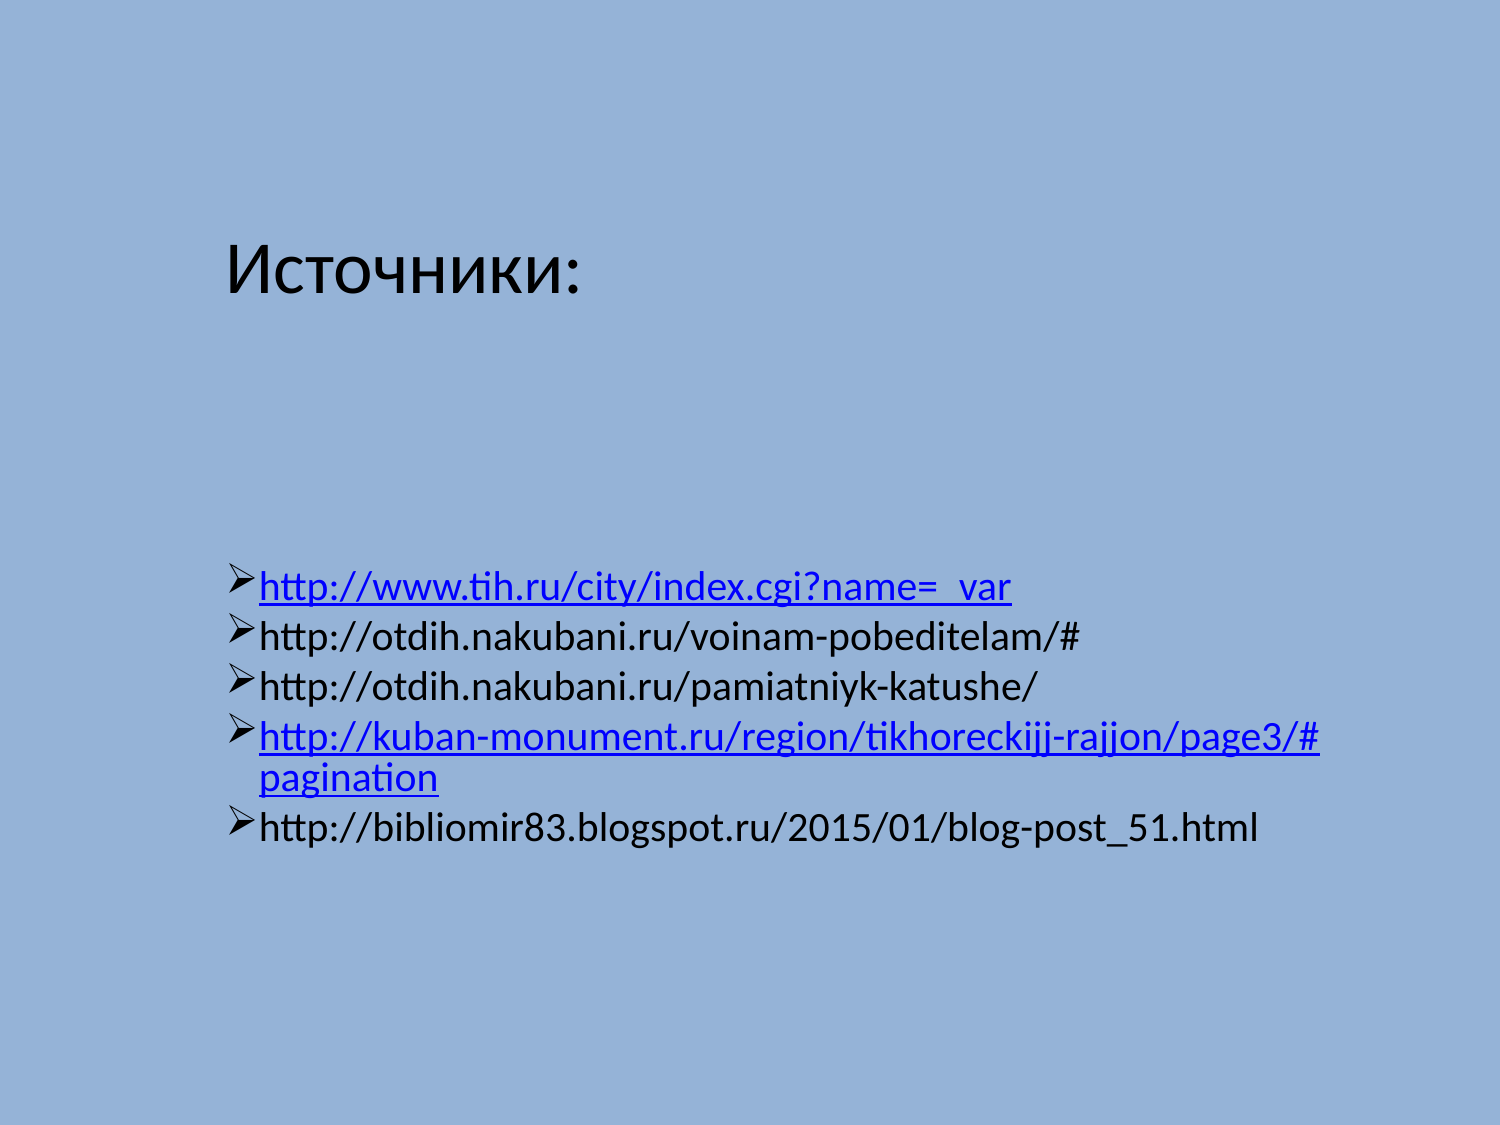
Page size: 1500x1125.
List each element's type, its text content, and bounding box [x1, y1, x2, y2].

text_box Источники: http://www.tih.ru/city/index.cgi?name=_var http://otdih.nakubani.ru/voinam-pobeditelam/# http://otdih.nakubani.ru/pamiatniyk-katushe/ http://kuban-monument.ru/region/tikhoreckijj-rajjon/page3/#pagination http://bibliomir83.blogspot.ru/2015/01/blog-post_51.html [210, 210, 1336, 866]
